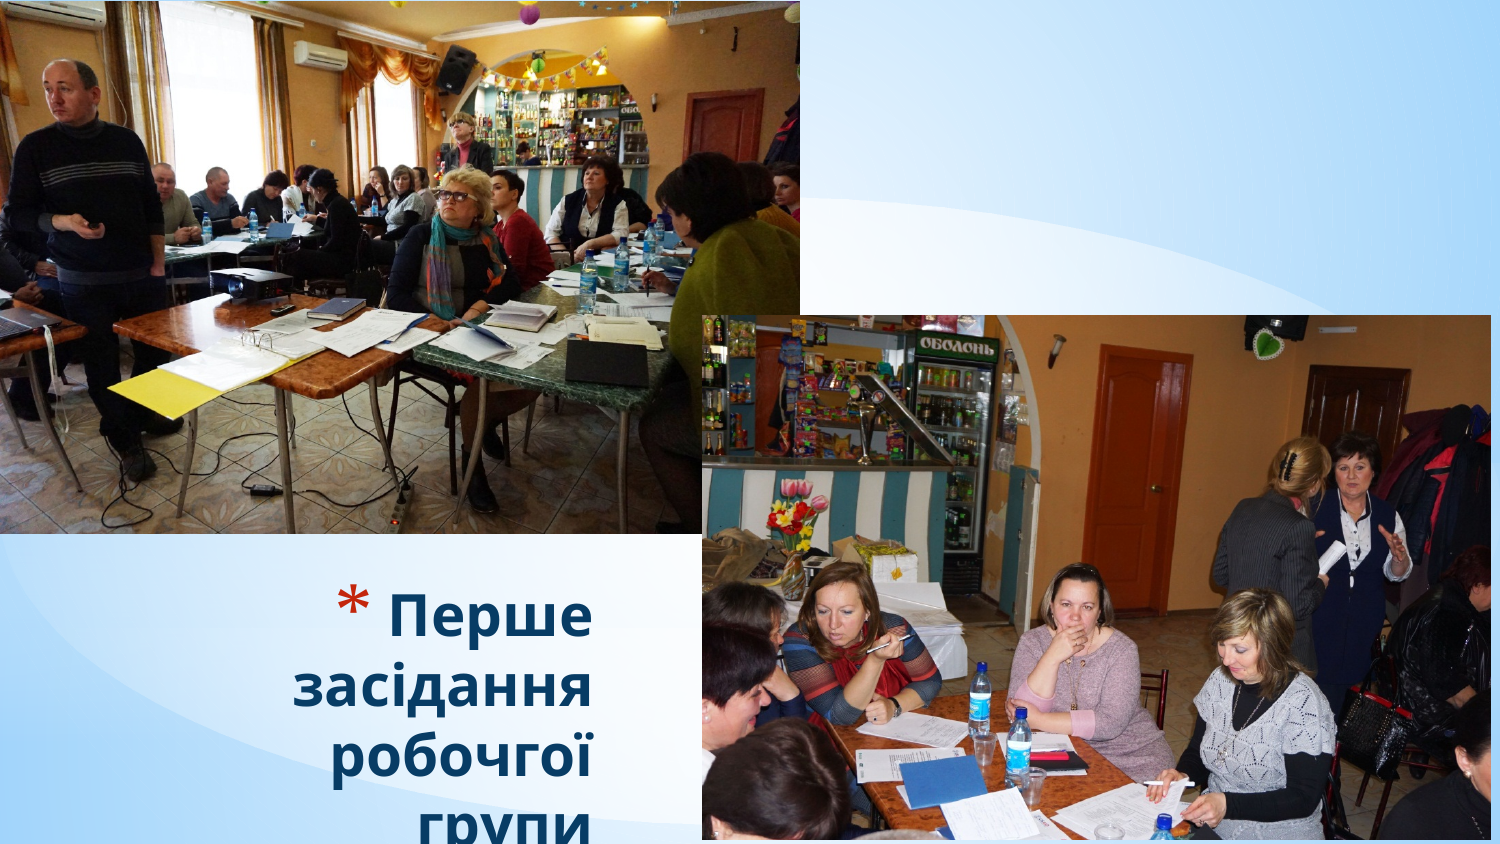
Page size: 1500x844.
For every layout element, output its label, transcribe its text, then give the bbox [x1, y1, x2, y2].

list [0, 1, 800, 534]
title Перше засідання робочгої групи [70, 570, 609, 780]
picture [702, 314, 1491, 840]
